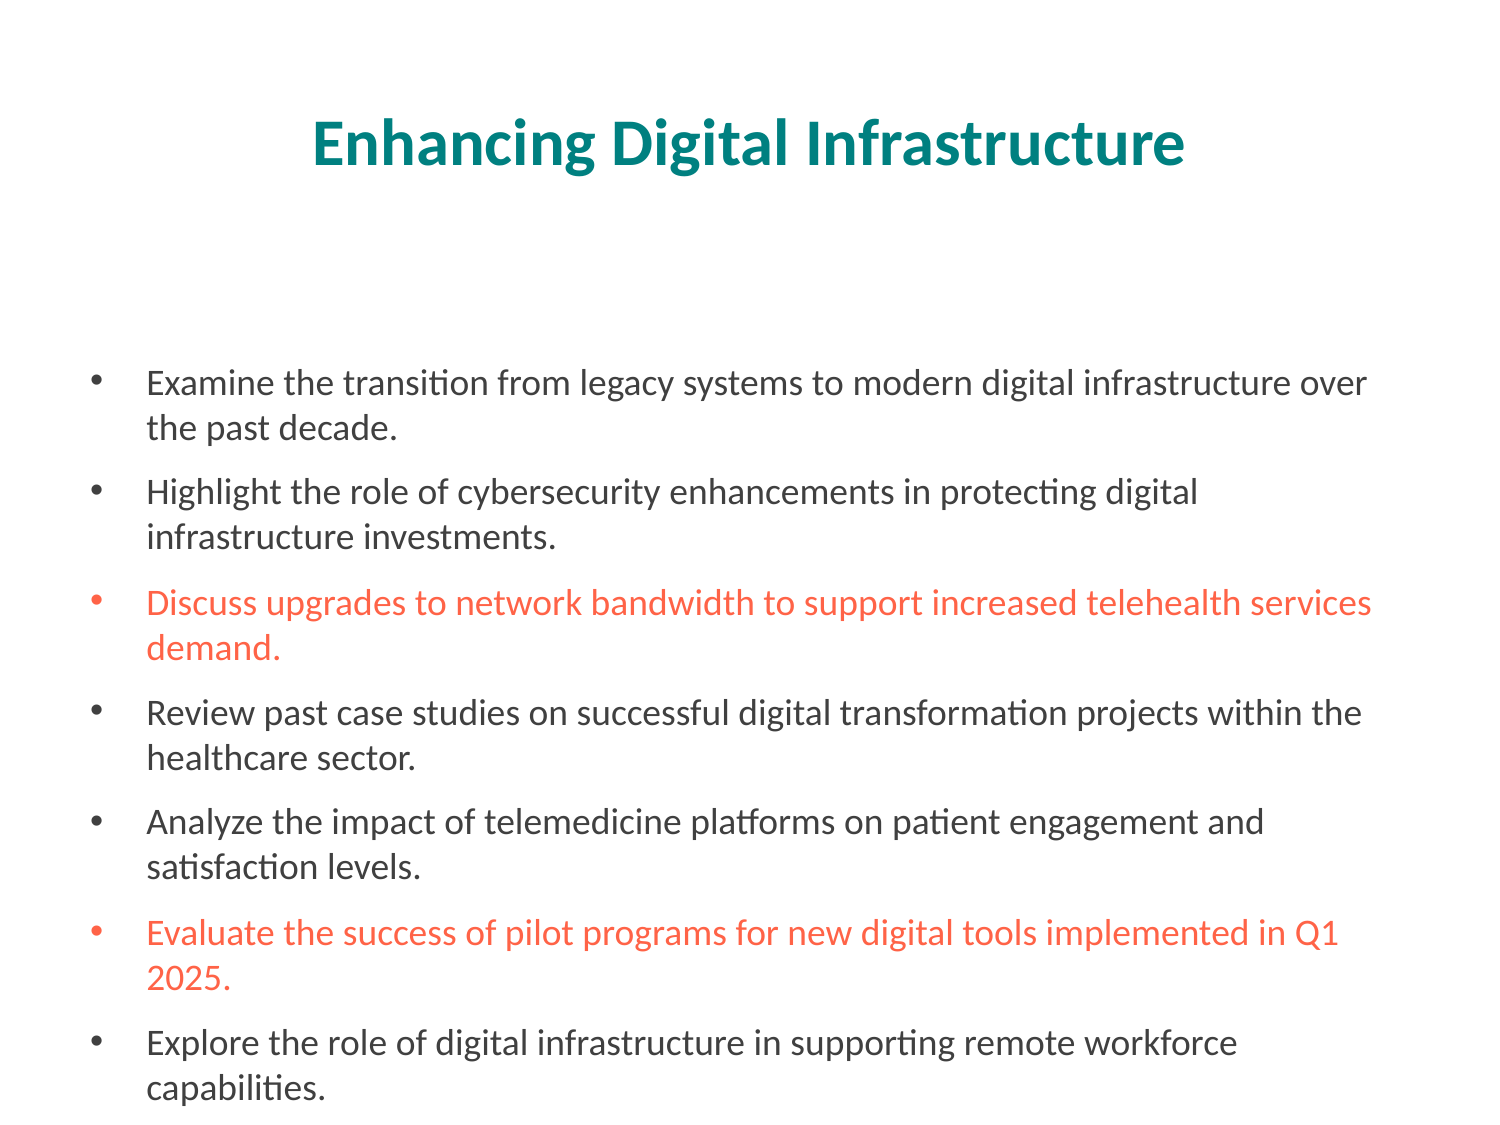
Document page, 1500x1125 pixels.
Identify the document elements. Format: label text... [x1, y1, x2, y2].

list Examine the transition from legacy systems to modern digital infrastructure over the past decade. Highlight the role of cybersecurity enhancements in protecting digital infrastructure investments. Discuss upgrades to network bandwidth to support increased telehealth services demand. Review past case studies on successful digital transformation projects within the healthcare sector. Analyze the impact of telemedicine platforms on patient engagement and satisfaction levels. Evaluate the success of pilot programs for new digital tools implemented in Q1 2025. Explore the role of digital infrastructure in supporting remote workforce capabilities. [75, 262, 1425, 1005]
title Enhancing Digital Infrastructure [75, 45, 1425, 233]
